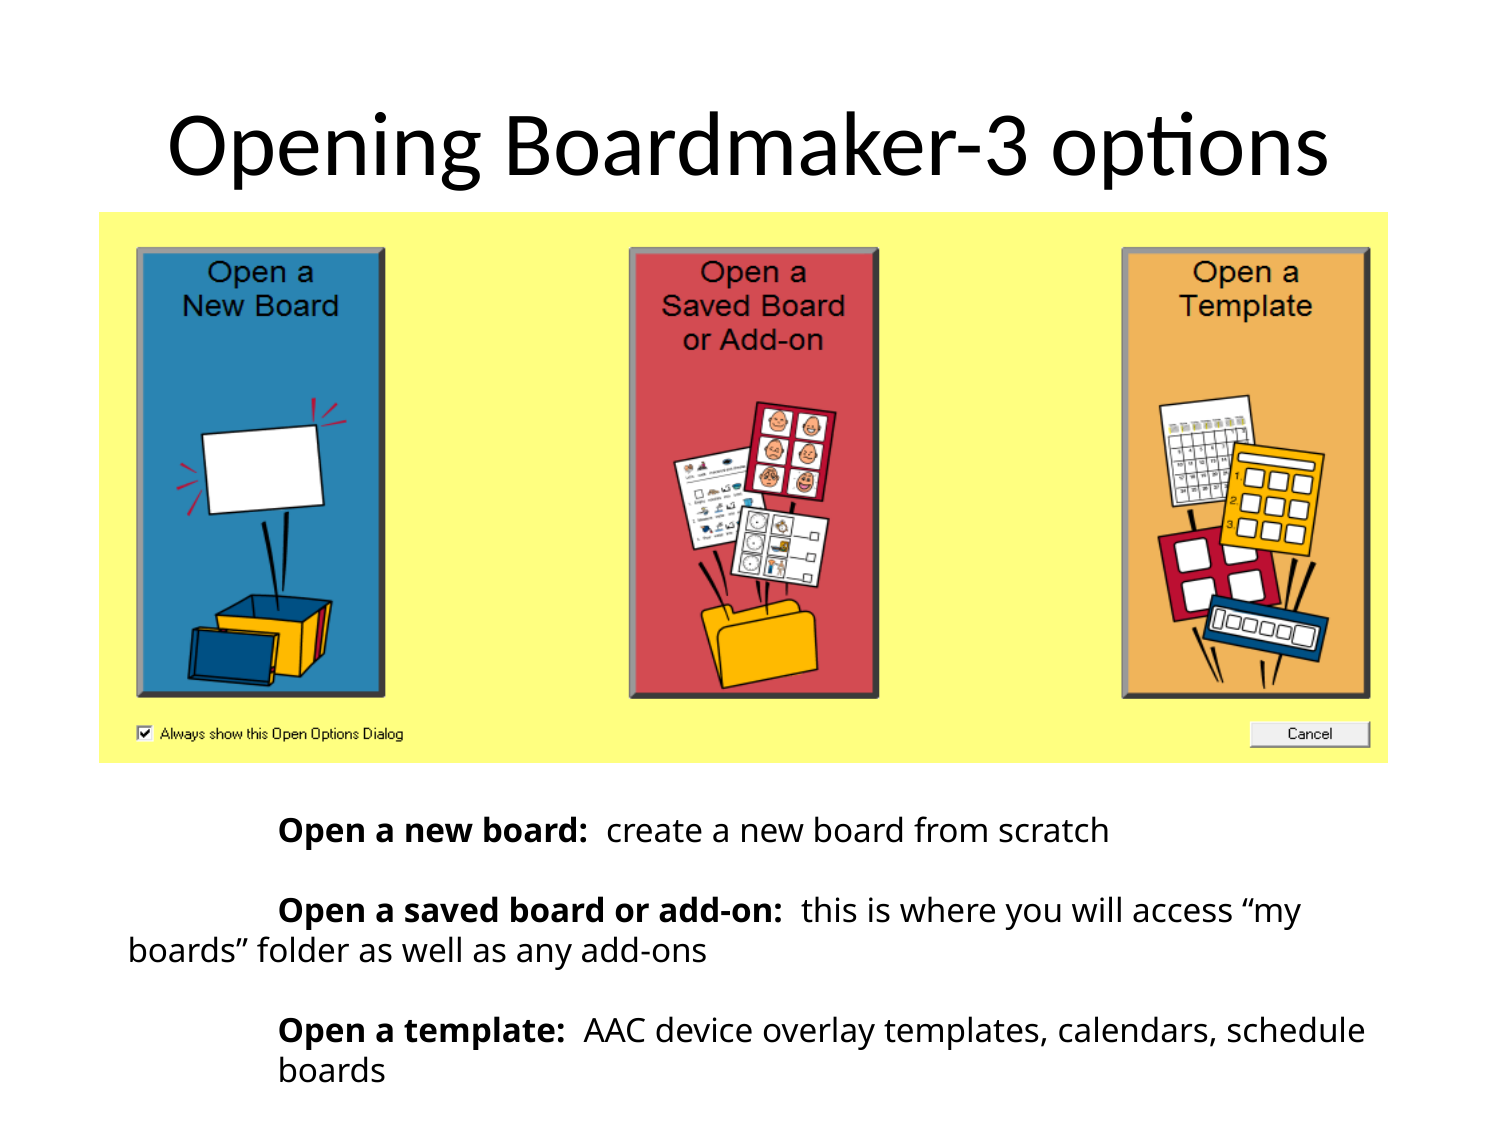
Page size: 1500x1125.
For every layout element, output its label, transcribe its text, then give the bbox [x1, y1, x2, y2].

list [99, 212, 1388, 763]
text_box Open a new board: create a new board from scratch Open a saved board or add-on: this is where you will access “my boards” folder as well as any add-ons Open a template: AAC device overlay templates, calendars, schedule boards [0, 801, 1388, 1097]
title Opening Boardmaker-3 options [75, 45, 1425, 233]
